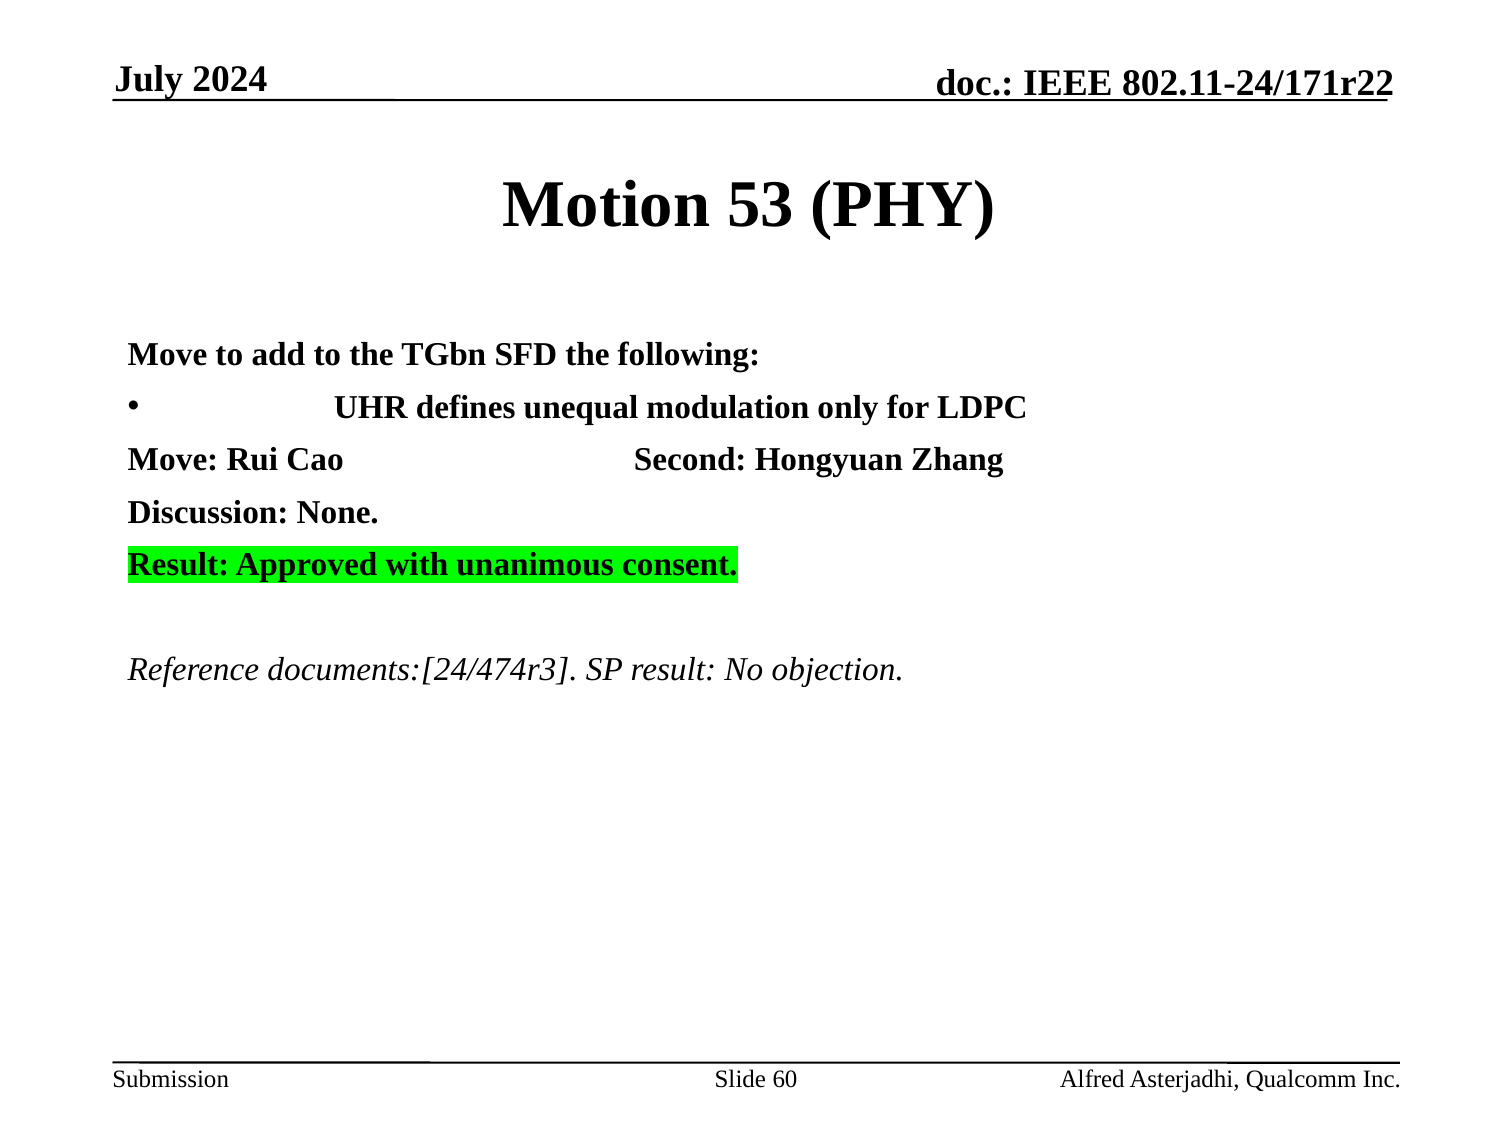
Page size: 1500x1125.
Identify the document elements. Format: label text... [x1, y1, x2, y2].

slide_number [114, 54, 423, 100]
footer Alfred Asterjadhi, Qualcomm Inc. [878, 1061, 1402, 1093]
title Motion 53 (PHY) [112, 112, 1388, 288]
list Move to add to the TGbn SFD the following: UHR defines unequal modulation only for LDPC Move: Rui Cao Second: Hongyuan Zhang Discussion: None. Result: Approved with unanimous consent. Reference documents:[24/474r3]. SP result: No objection. [112, 324, 1388, 1000]
slide_number Slide 60 [712, 1061, 800, 1123]
